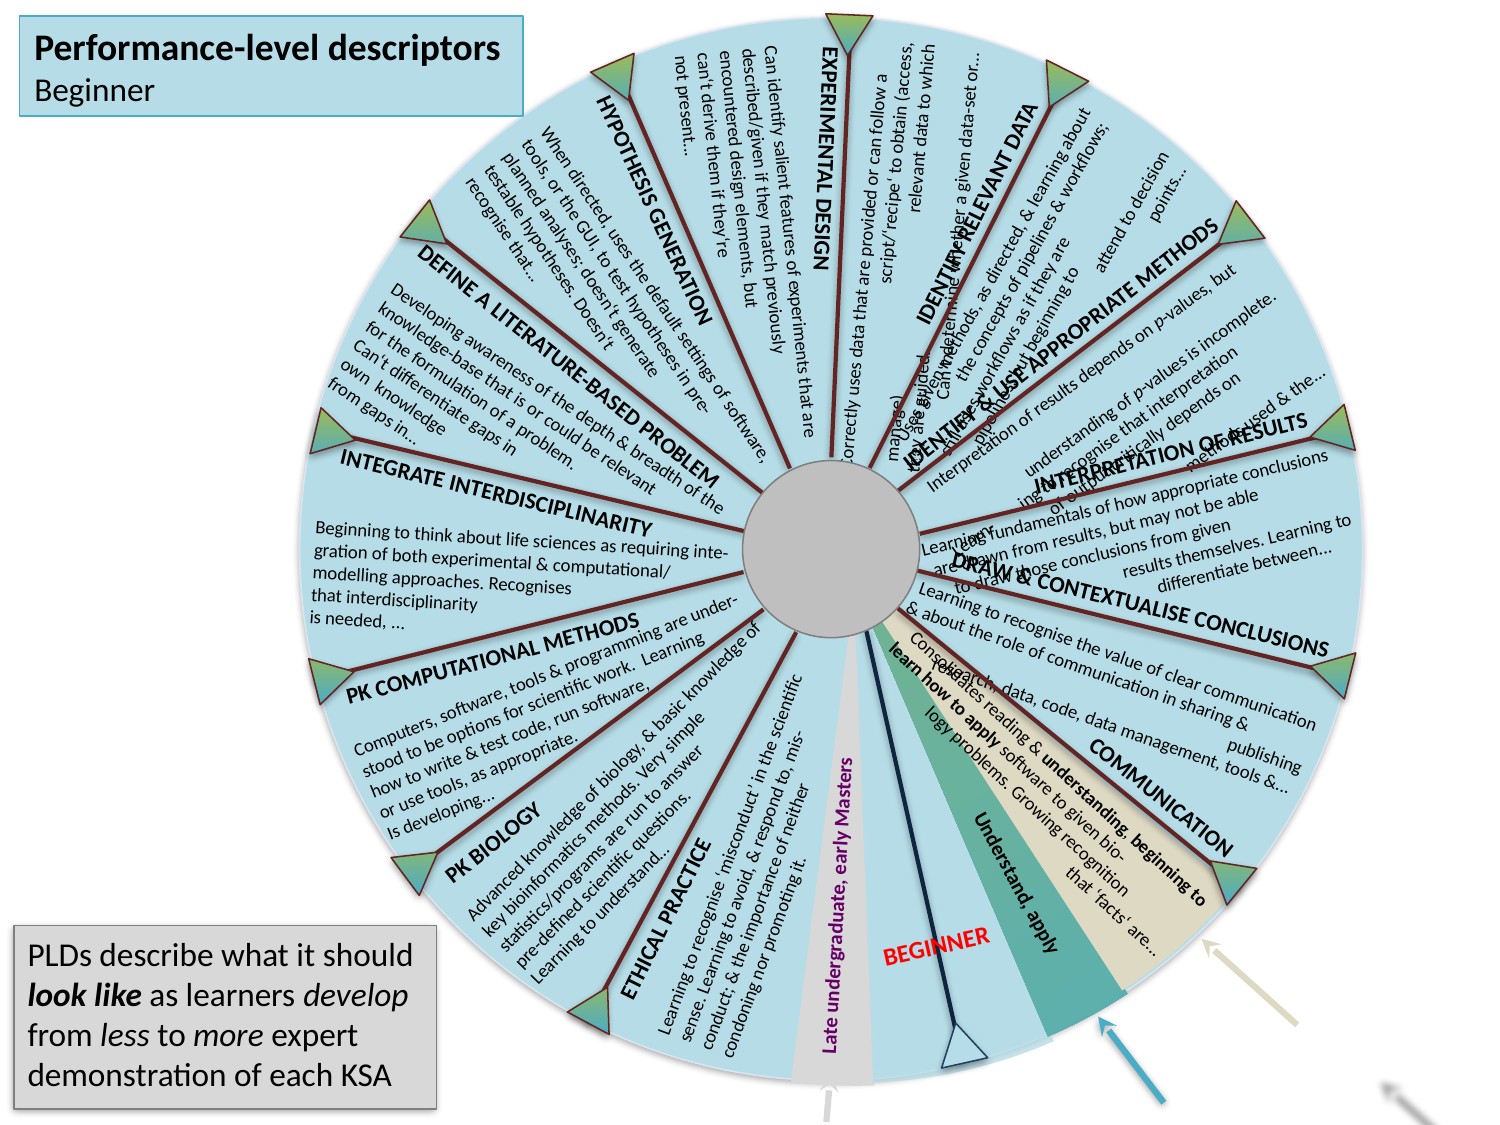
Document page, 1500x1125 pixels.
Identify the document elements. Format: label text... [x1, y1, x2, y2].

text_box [1201, 938, 1298, 1026]
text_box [12, 925, 474, 1110]
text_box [1097, 1016, 1165, 1103]
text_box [826, 1072, 831, 1123]
text_box Performance-level descriptors Beginner [19, 15, 147, 116]
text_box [153, 0, 1500, 1125]
